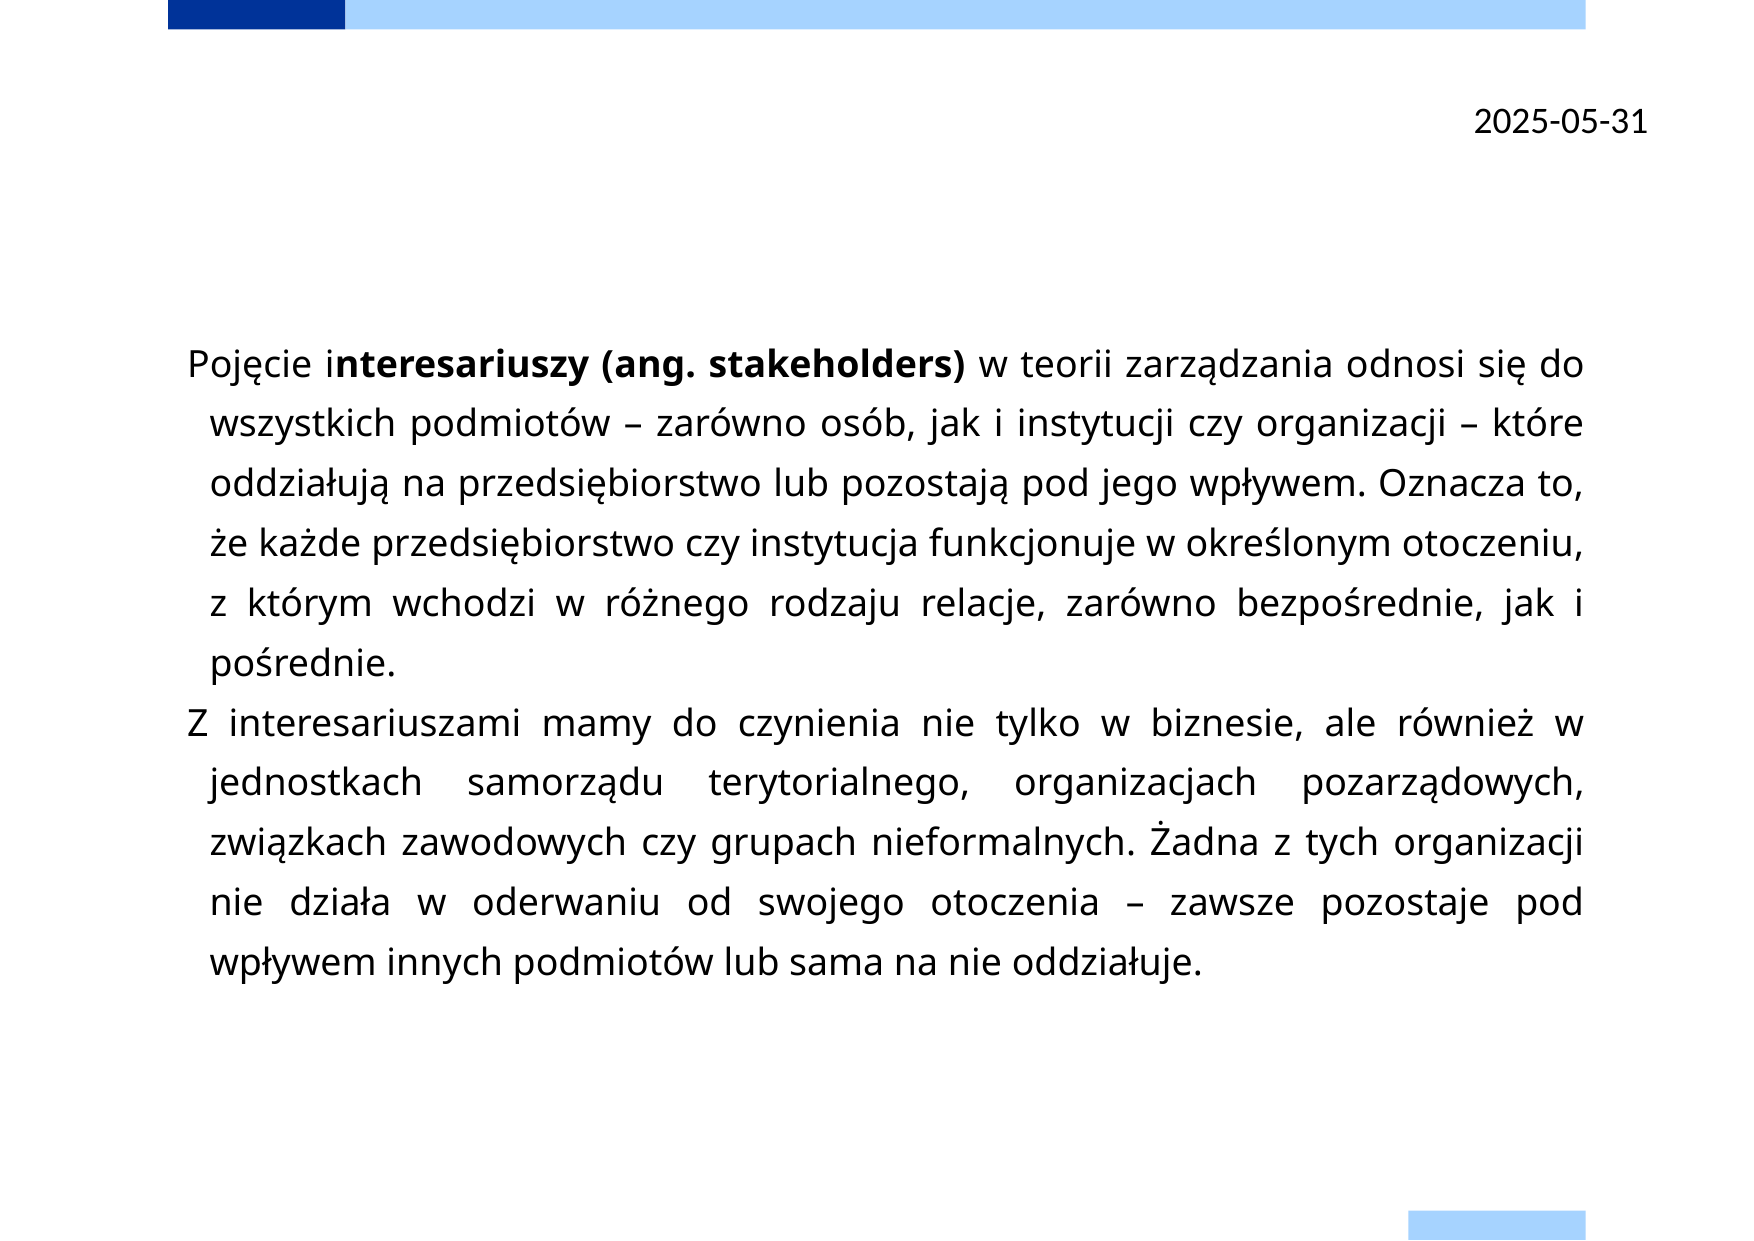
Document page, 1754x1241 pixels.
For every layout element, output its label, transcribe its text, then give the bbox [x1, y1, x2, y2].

list Pojęcie interesariuszy (ang. stakeholders) w teorii zarządzania odnosi się do wszystkich podmiotów – zarówno osób, jak i instytucji czy organizacji – które oddziałują na przedsiębiorstwo lub pozostają pod jego wpływem. Oznacza to, że każde przedsiębiorstwo czy instytucja funkcjonuje w określonym otoczeniu, z którym wchodzi w różnego rodzaju relacje, zarówno bezpośrednie, jak i pośrednie. Z interesariuszami mamy do czynienia nie tylko w biznesie, ale również w jednostkach samorządu terytorialnego, organizacjach pozarządowych, związkach zawodowych czy grupach nieformalnych. Żadna z tych organizacji nie działa w oderwaniu od swojego otoczenia – zawsze pozostaje pod wpływem innych podmiotów lub sama na nie oddziałuje. [168, 324, 1586, 1093]
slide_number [1458, 88, 1754, 149]
